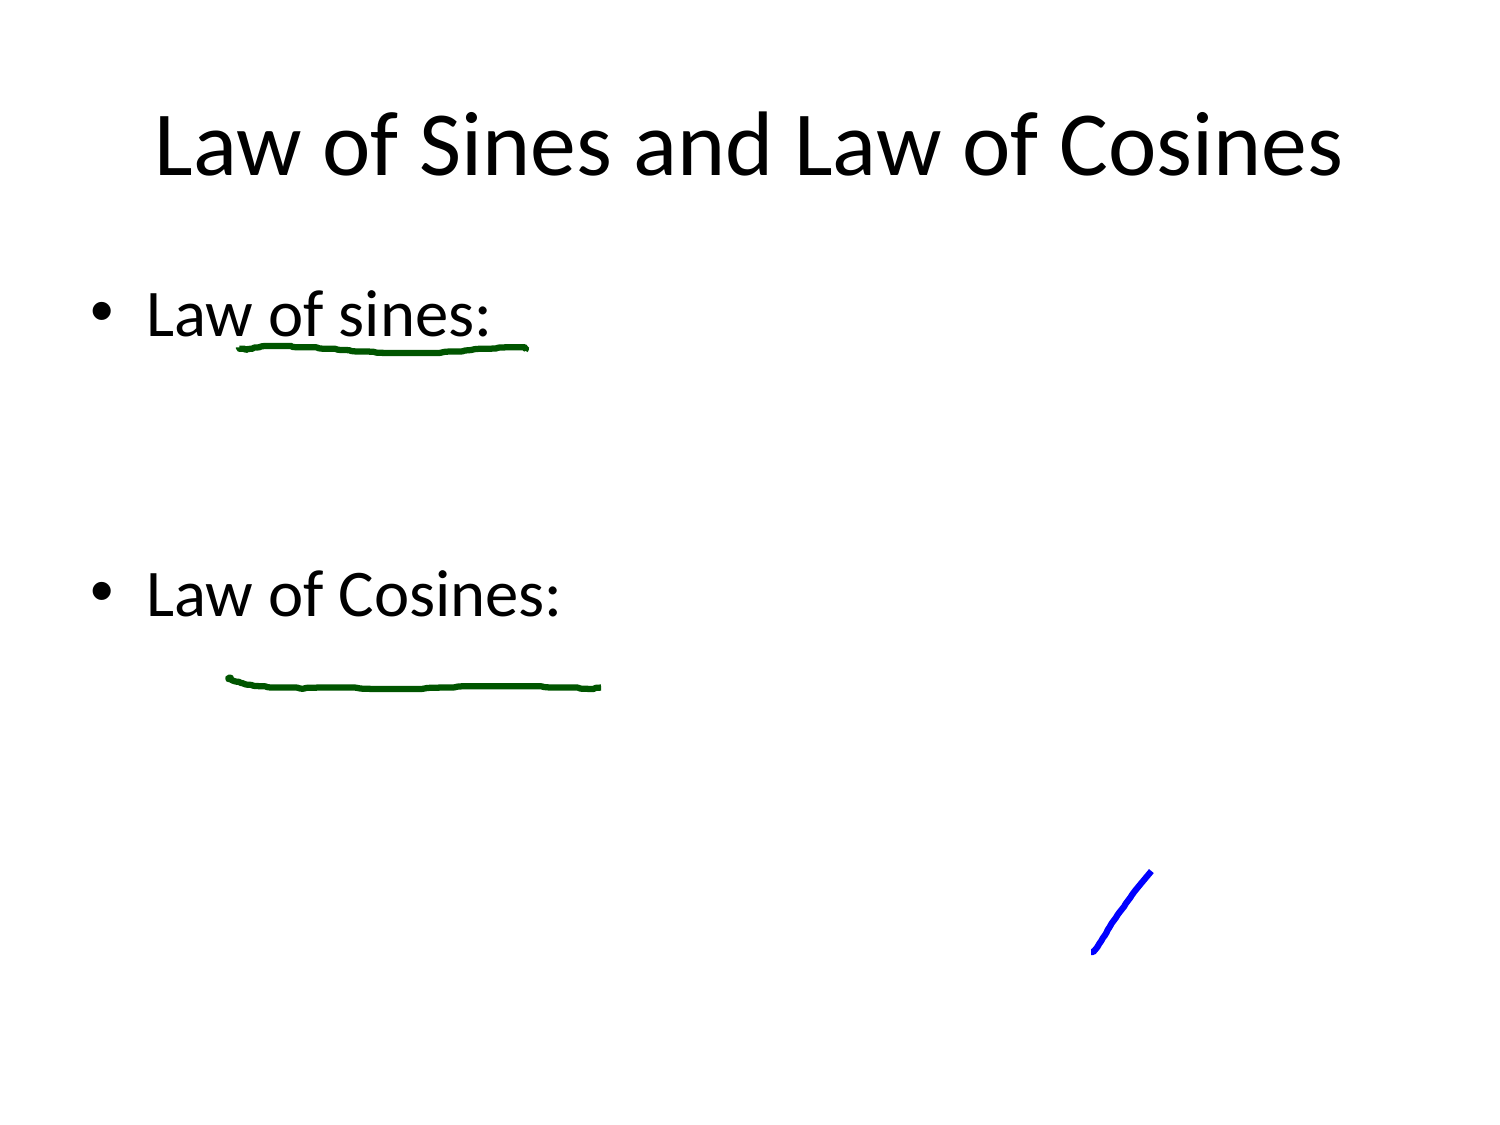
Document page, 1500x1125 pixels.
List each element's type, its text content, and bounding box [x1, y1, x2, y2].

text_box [228, 345, 602, 690]
text_box [1091, 870, 1152, 953]
title Law of Sines and Law of Cosines [75, 45, 1425, 233]
